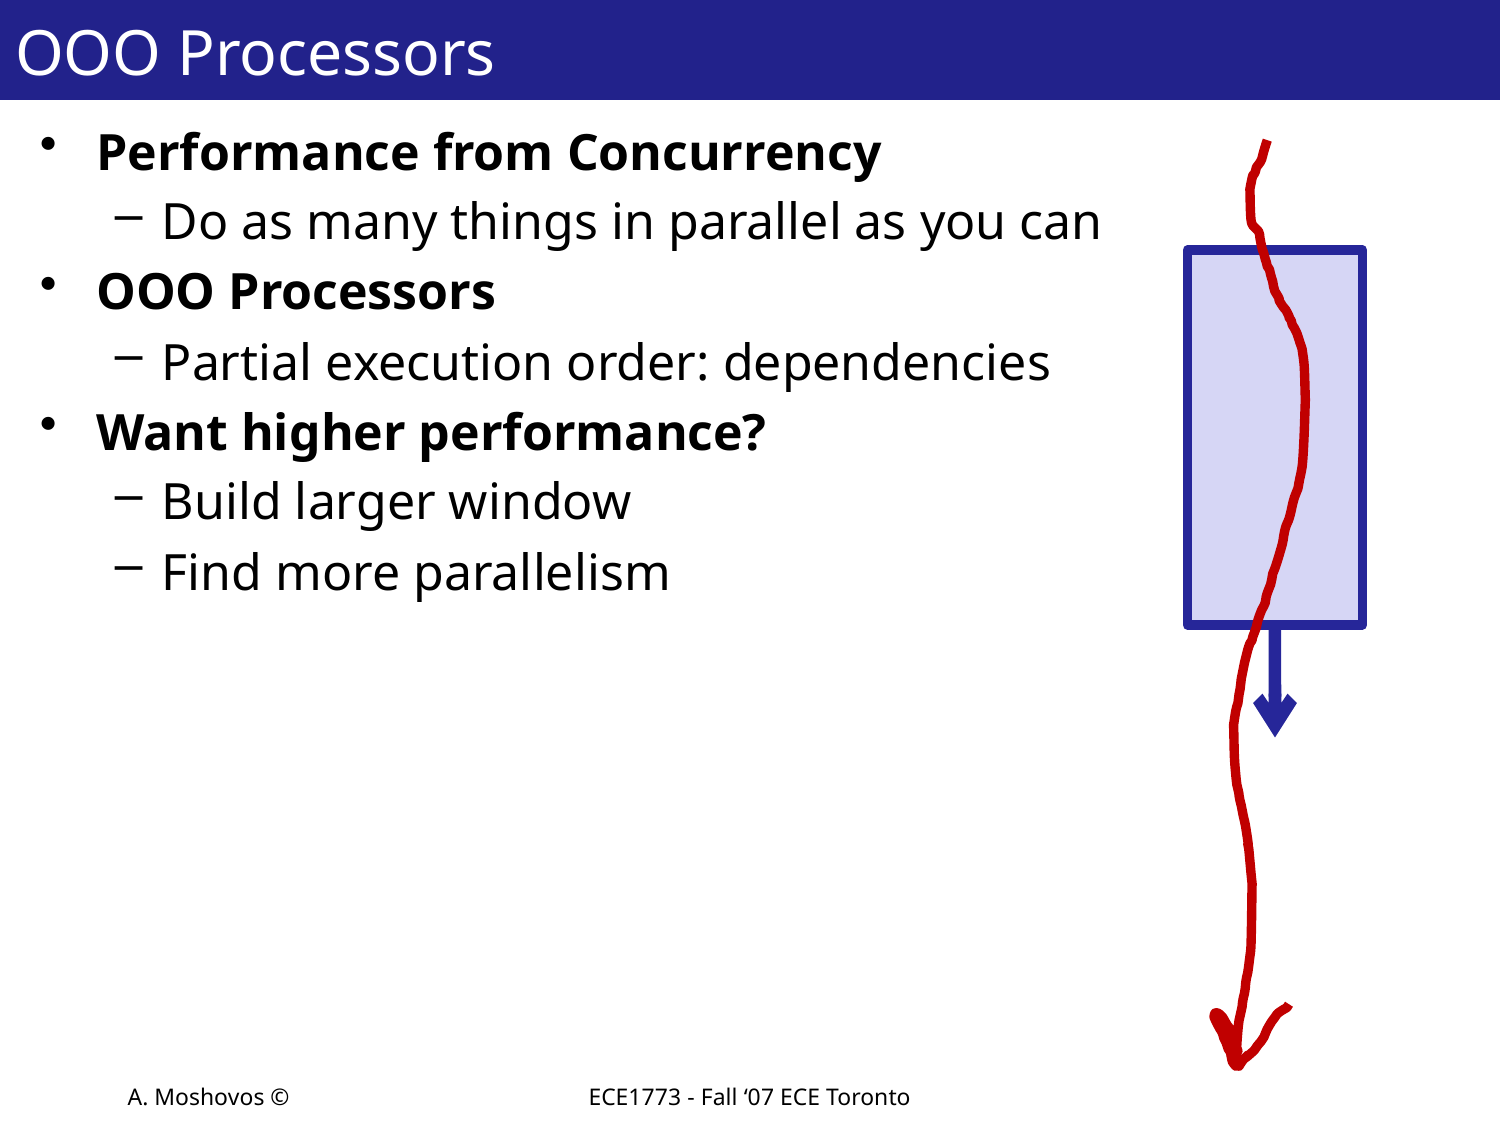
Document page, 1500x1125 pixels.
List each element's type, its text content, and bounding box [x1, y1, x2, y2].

slide_number A. Moshovos © [112, 1074, 426, 1125]
title OOO Processors [0, 0, 1500, 101]
text_box [1214, 140, 1306, 1067]
footer ECE1773 - Fall ‘07 ECE Toronto [487, 1074, 1013, 1125]
list Performance from Concurrency Do as many things in parallel as you can OOO Processors Partial execution order: dependencies Want higher performance? Build larger window Find more parallelism [24, 112, 1476, 1076]
